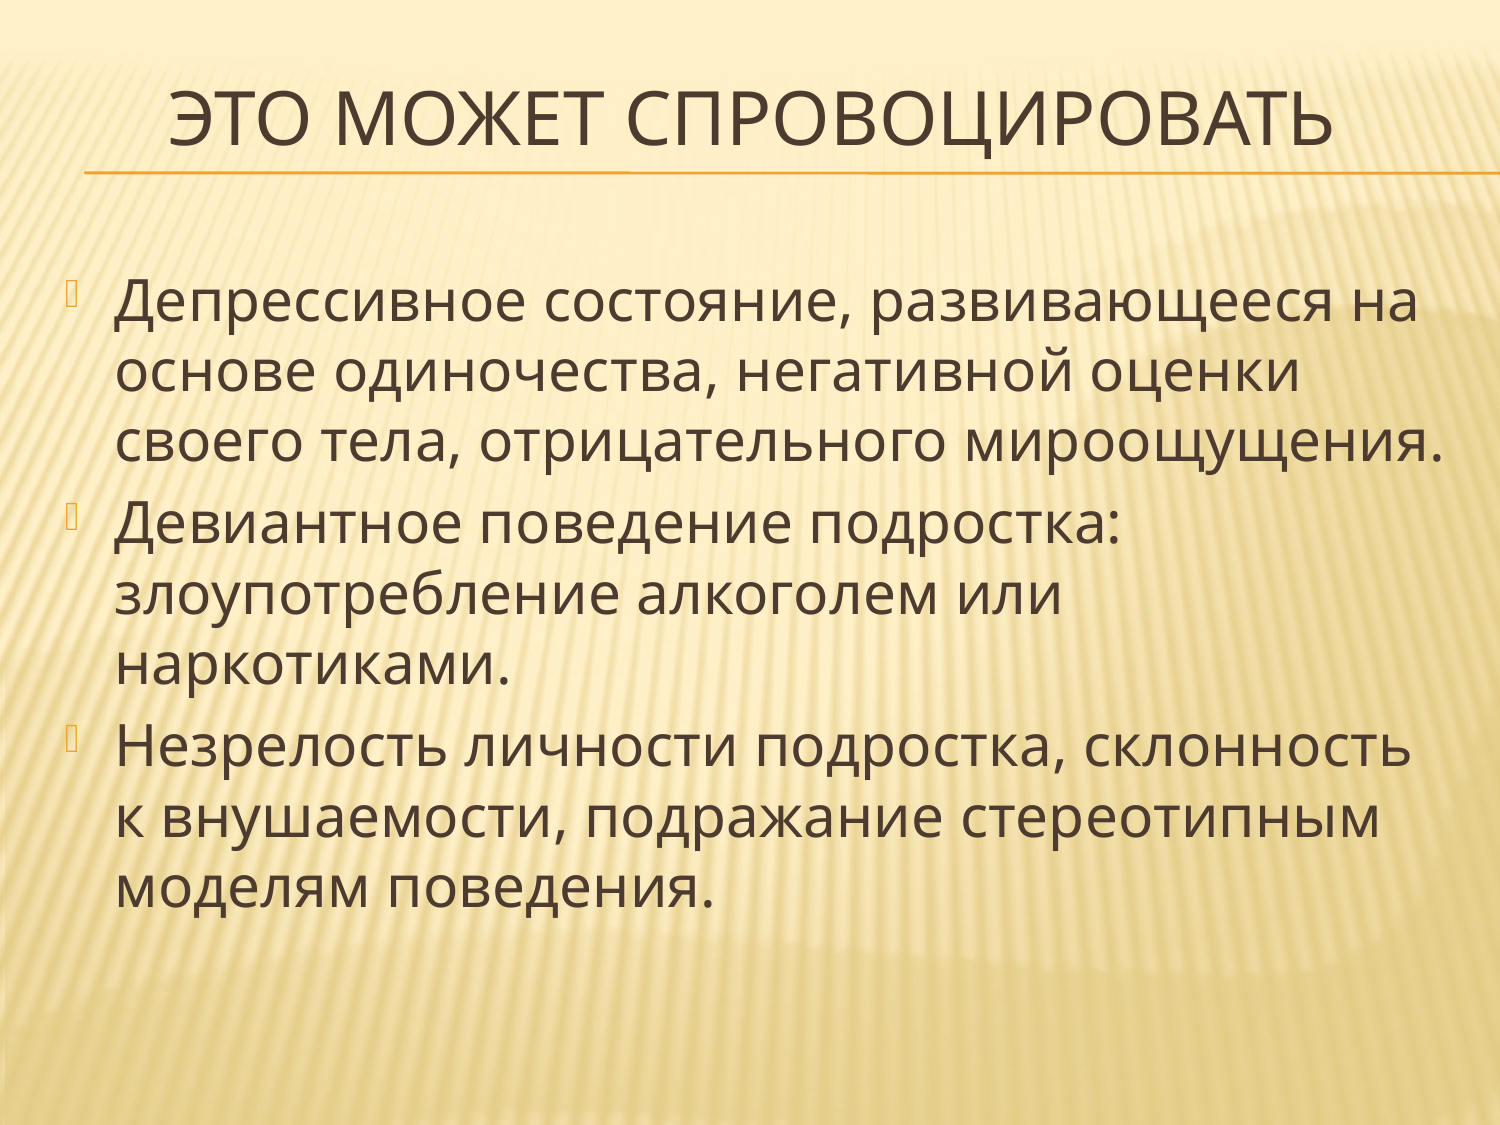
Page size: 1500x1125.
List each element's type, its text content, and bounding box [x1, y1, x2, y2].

title Это может спровоцировать [50, 46, 1475, 185]
list Депрессивное состояние, развивающееся на основе одиночества, негативной оценки своего тела, отрицательного мироощущения. Девиантное поведение подростка: злоупотребление алкоголем или наркотиками. Незрелость личности подростка, склонность к внушаемости, подражание стереотипным моделям поведения. [50, 254, 1475, 998]
